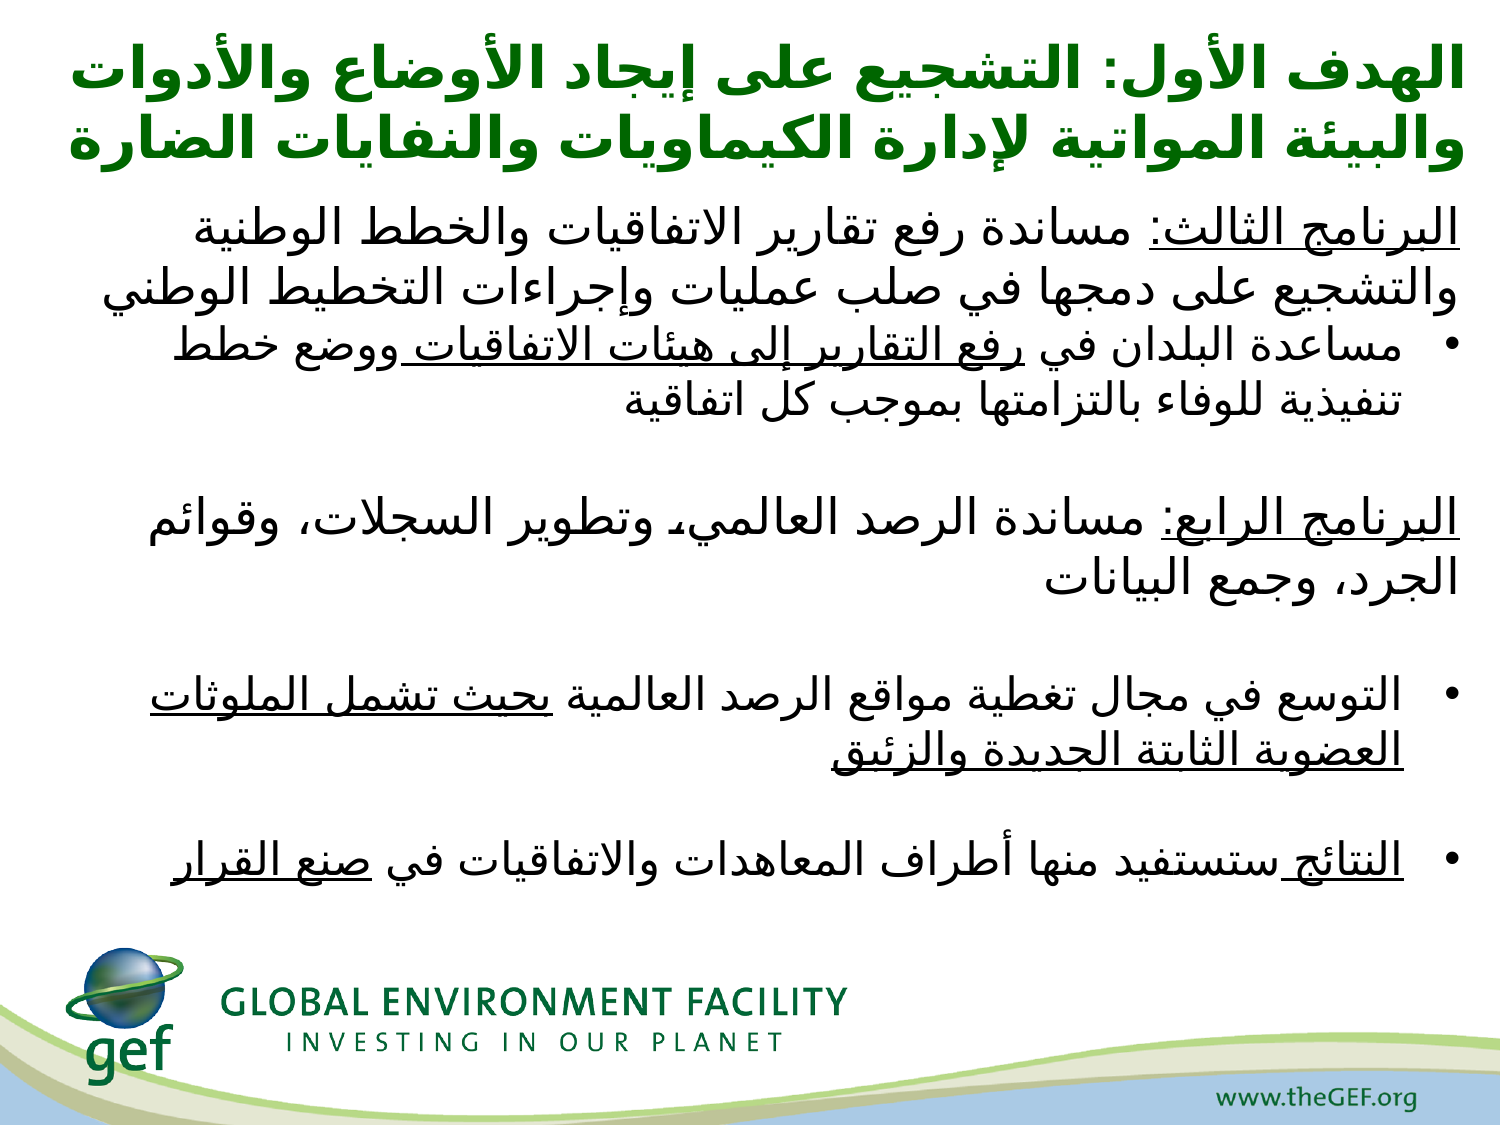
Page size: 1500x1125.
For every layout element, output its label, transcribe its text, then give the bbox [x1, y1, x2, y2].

text_box البرنامج الثالث: مساندة رفع تقارير الاتفاقيات والخطط الوطنية والتشجيع على دمجها في صلب عمليات وإجراءات التخطيط الوطني مساعدة البلدان في رفع التقارير إلى هيئات الاتفاقيات ووضع خطط تنفيذية للوفاء بالتزامتها بموجب كل اتفاقية البرنامج الرابع: مساندة الرصد العالمي، وتطوير السجلات، وقوائم الجرد، وجمع البيانات التوسع في مجال تغطية مواقع الرصد العالمية بحيث تشمل الملوثات العضوية الثابتة الجديدة والزئبق النتائج ستستفيد منها أطراف المعاهدات والاتفاقيات في صنع القرار [37, 187, 1475, 953]
title الهدف الأول: التشجيع على إيجاد الأوضاع والأدوات والبيئة المواتية لإدارة الكيماويات والنفايات الضارة [37, 0, 1500, 201]
picture [0, 920, 1500, 1125]
